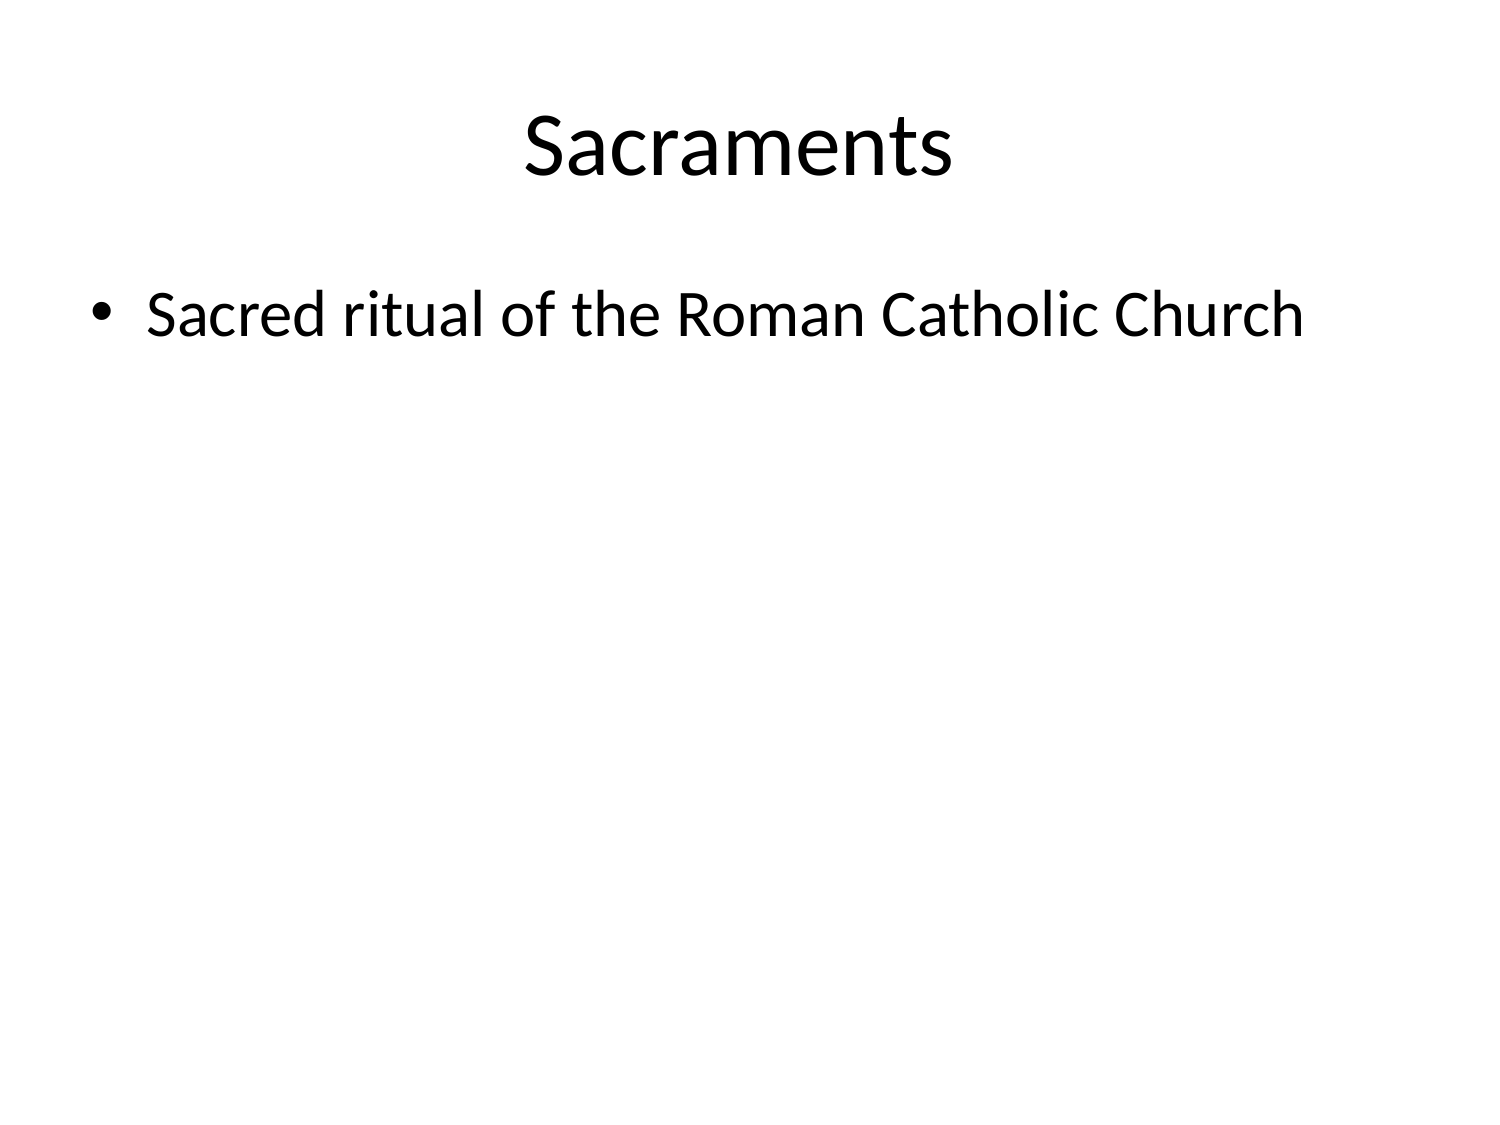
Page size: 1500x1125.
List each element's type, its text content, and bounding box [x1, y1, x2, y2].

title Sacraments [75, 45, 1425, 233]
list Sacred ritual of the Roman Catholic Church [75, 262, 1425, 1005]
